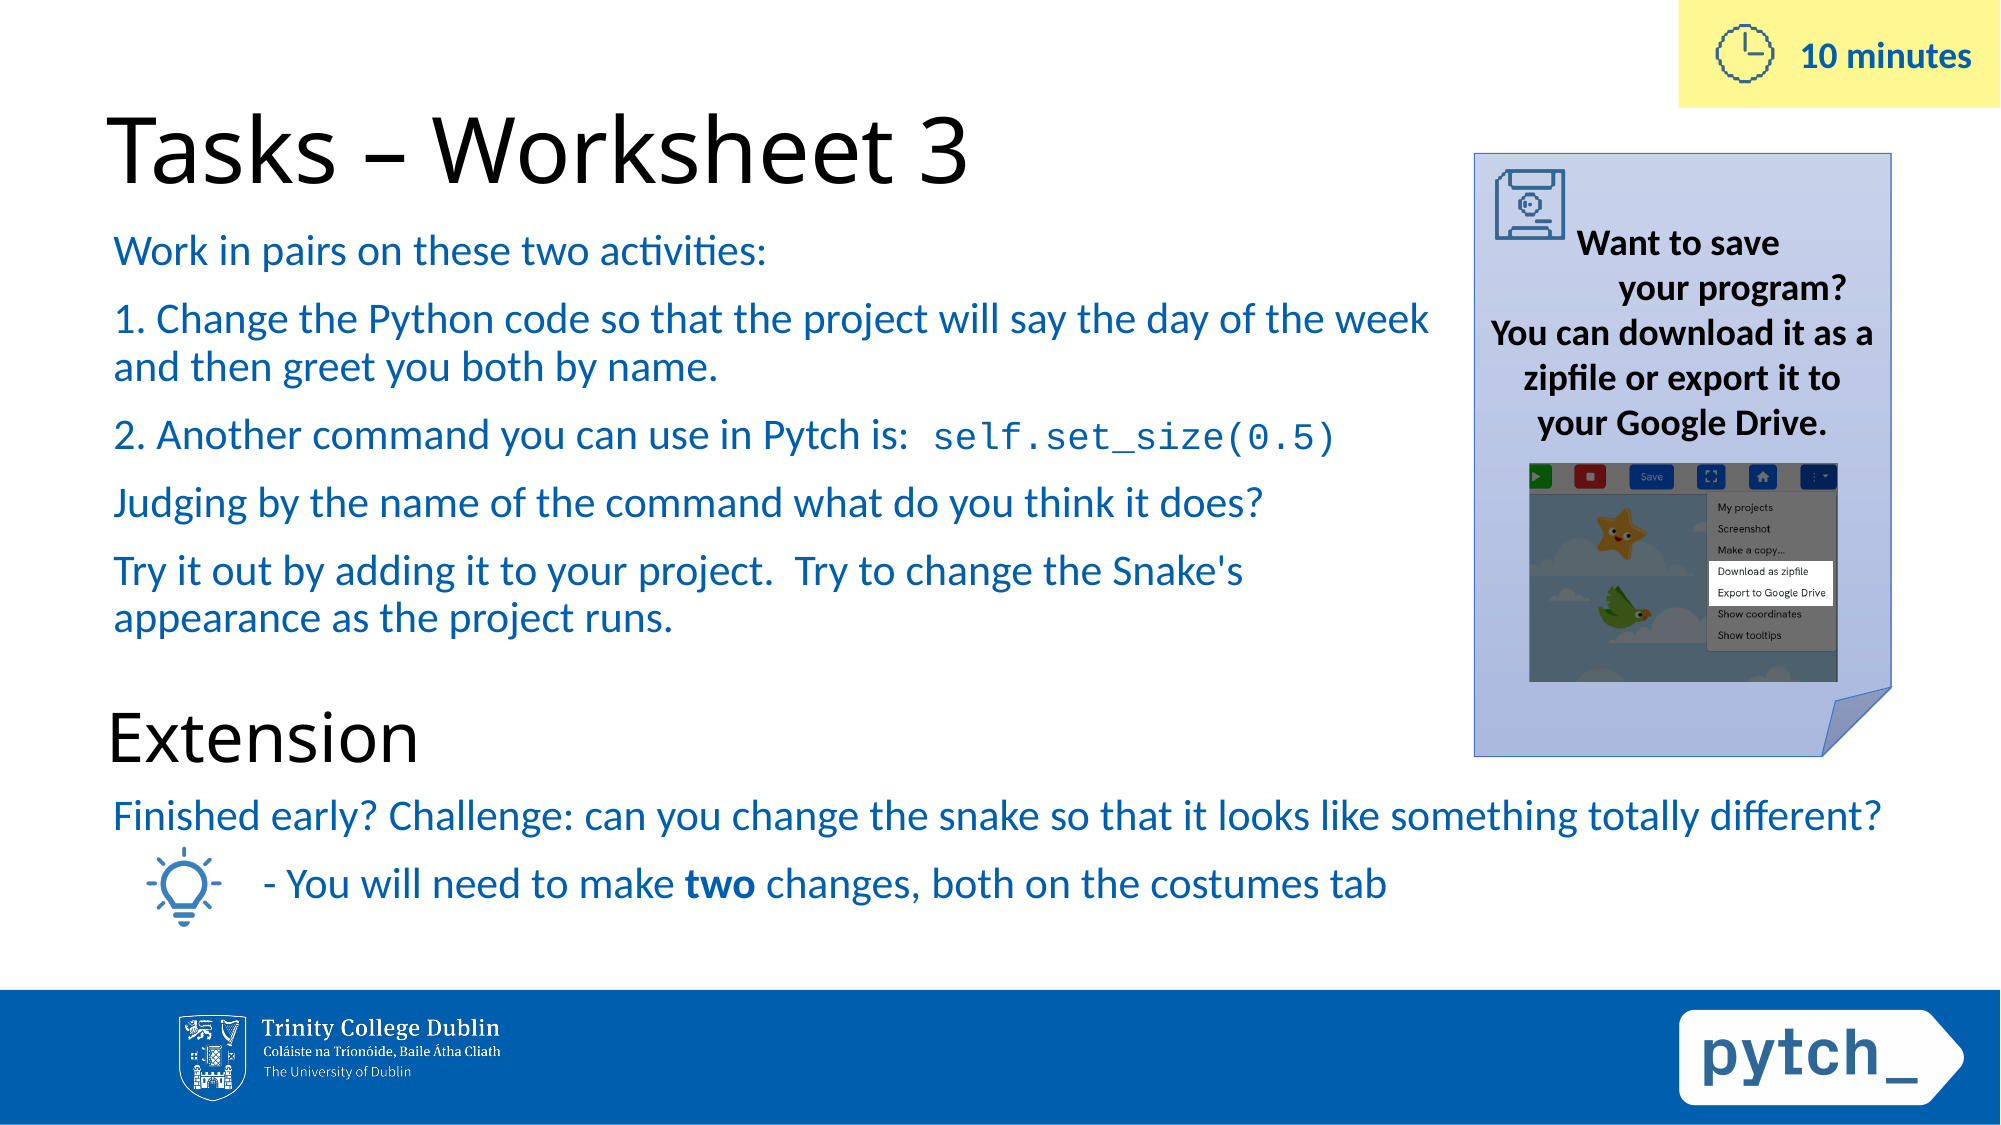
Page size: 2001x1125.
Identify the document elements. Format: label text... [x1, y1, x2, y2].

picture [1590, 894, 2001, 1125]
picture [178, 1014, 502, 1102]
title Tasks – Worksheet 3 [91, 45, 1817, 263]
list Work in pairs on these two activities: 1. Change the Python code so that the project will say the day of the week and then greet you both by name. 2. Another command you can use in Pytch is: self.set_size(0.5) Judging by the name of the command what do you think it does? Try it out by adding it to your project. Try to change the Snake's appearance as the project runs. [98, 220, 1448, 683]
text_box Want to save your program? You can download it as a zipfile or export it to your Google Drive. [1473, 152, 1893, 758]
picture [139, 843, 229, 932]
picture [1474, 148, 1586, 261]
picture [1529, 463, 1840, 682]
text_box Extension [91, 694, 1817, 785]
text_box Finished early? Challenge: can you change the snake so that it looks like something totally different? - You will need to make two changes, both on the costumes tab [98, 784, 1977, 984]
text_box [1678, 0, 2000, 108]
